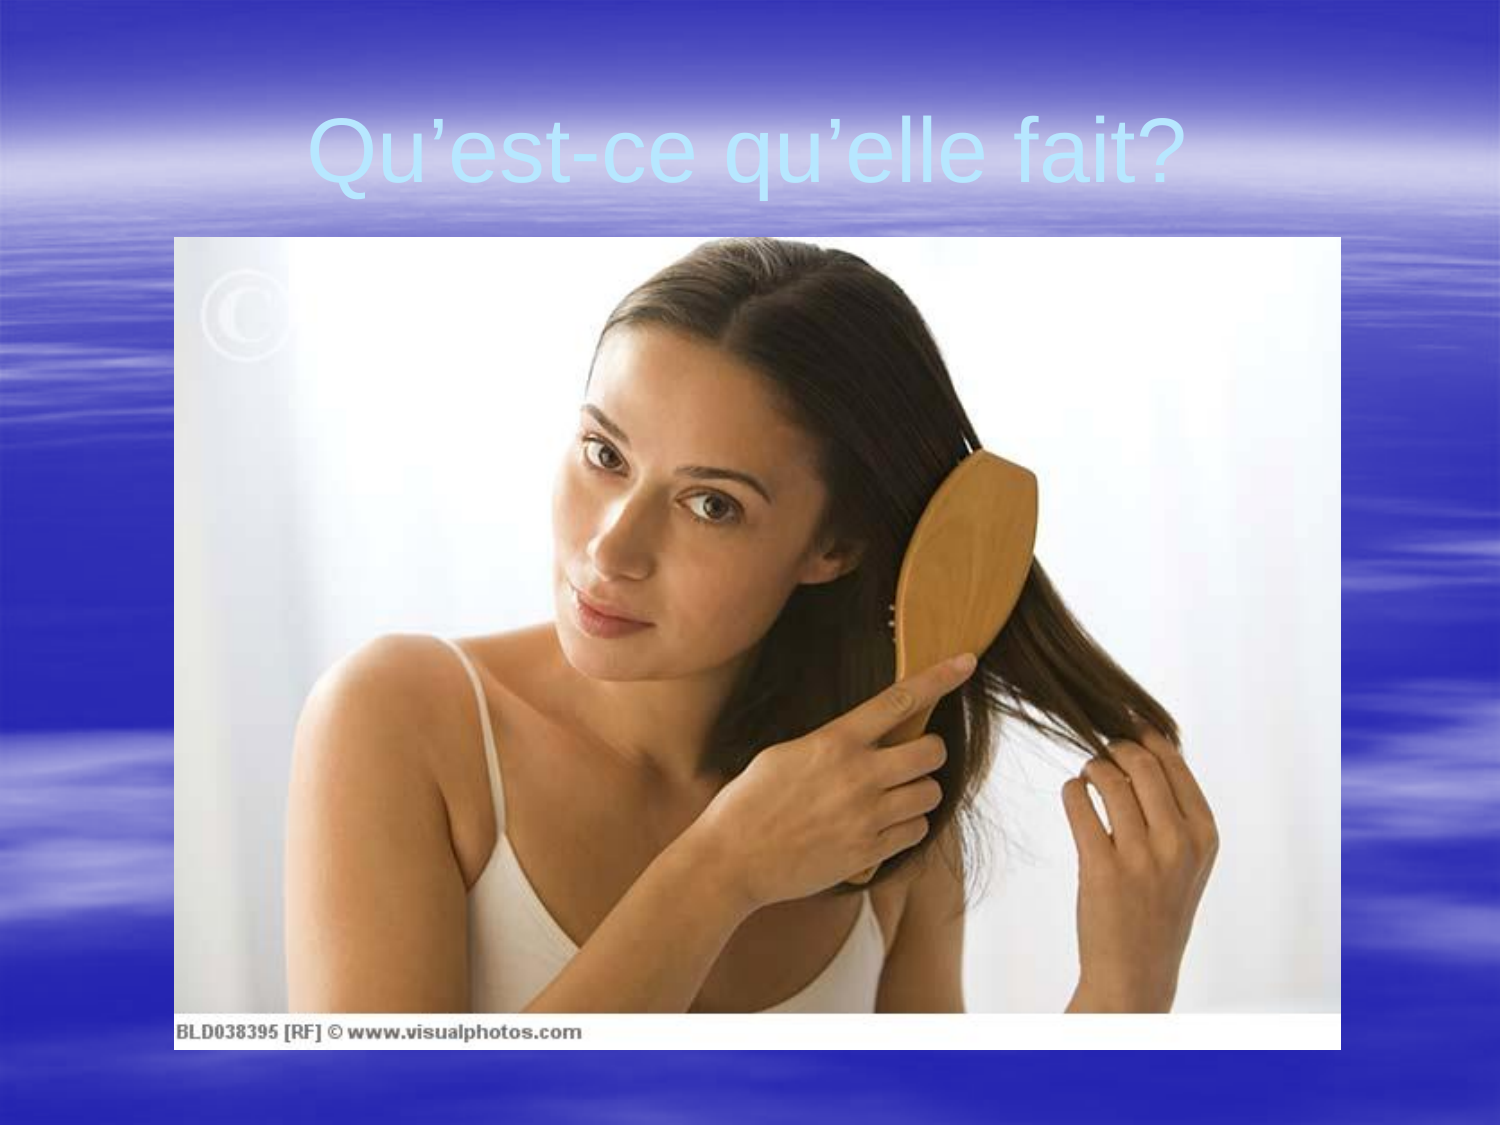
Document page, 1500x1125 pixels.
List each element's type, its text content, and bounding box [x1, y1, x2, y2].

title Qu’est-ce qu’elle fait? [49, 37, 1446, 255]
picture [174, 237, 1341, 1051]
